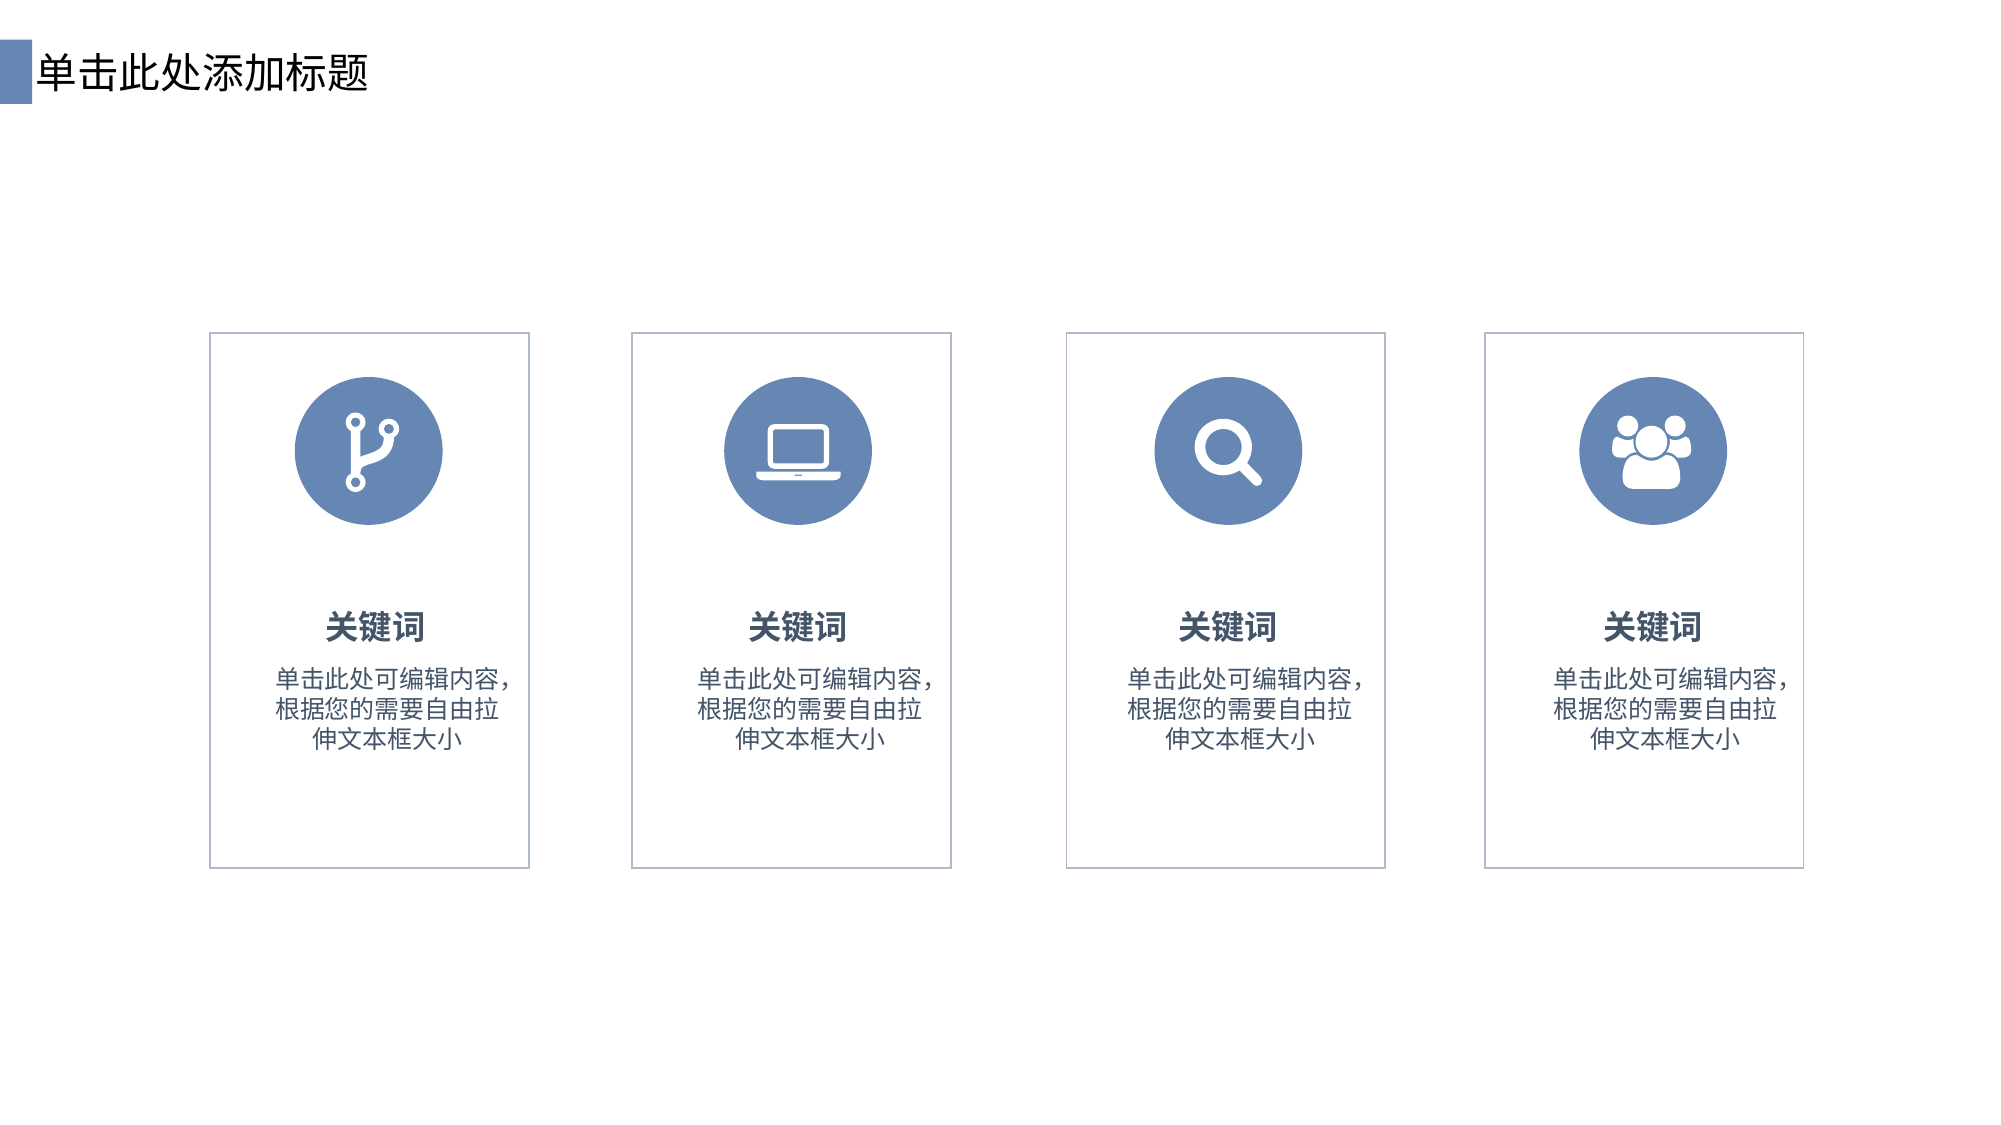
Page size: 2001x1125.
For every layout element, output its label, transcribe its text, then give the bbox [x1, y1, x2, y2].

text_box 关键词 [1461, 606, 1846, 647]
text_box [0, 39, 20, 105]
text_box [756, 471, 841, 481]
text_box [632, 647, 951, 869]
text_box [1066, 647, 1386, 869]
text_box [632, 332, 951, 606]
text_box [767, 424, 830, 469]
text_box [210, 332, 529, 606]
text_box 单击此处可编辑内容，根据您的需要自由拉伸文本框大小 [1126, 663, 1354, 754]
text_box [1612, 415, 1692, 489]
text_box 单击此处添加标题 [20, 39, 404, 105]
text_box [210, 647, 529, 869]
text_box [1066, 332, 1386, 606]
text_box [724, 377, 872, 525]
text_box 关键词 [606, 606, 990, 647]
text_box [1154, 377, 1303, 525]
text_box [294, 377, 443, 525]
text_box [1579, 377, 1728, 525]
text_box [1194, 418, 1263, 486]
text_box 关键词 [1036, 606, 1421, 647]
text_box [1484, 647, 1804, 869]
text_box 关键词 [183, 606, 568, 647]
text_box [1484, 332, 1804, 606]
text_box [345, 412, 400, 493]
text_box 单击此处可编辑内容，根据您的需要自由拉伸文本框大小 [1551, 663, 1779, 754]
text_box 单击此处可编辑内容，根据您的需要自由拉伸文本框大小 [273, 663, 501, 754]
text_box 单击此处可编辑内容，根据您的需要自由拉伸文本框大小 [696, 663, 924, 754]
